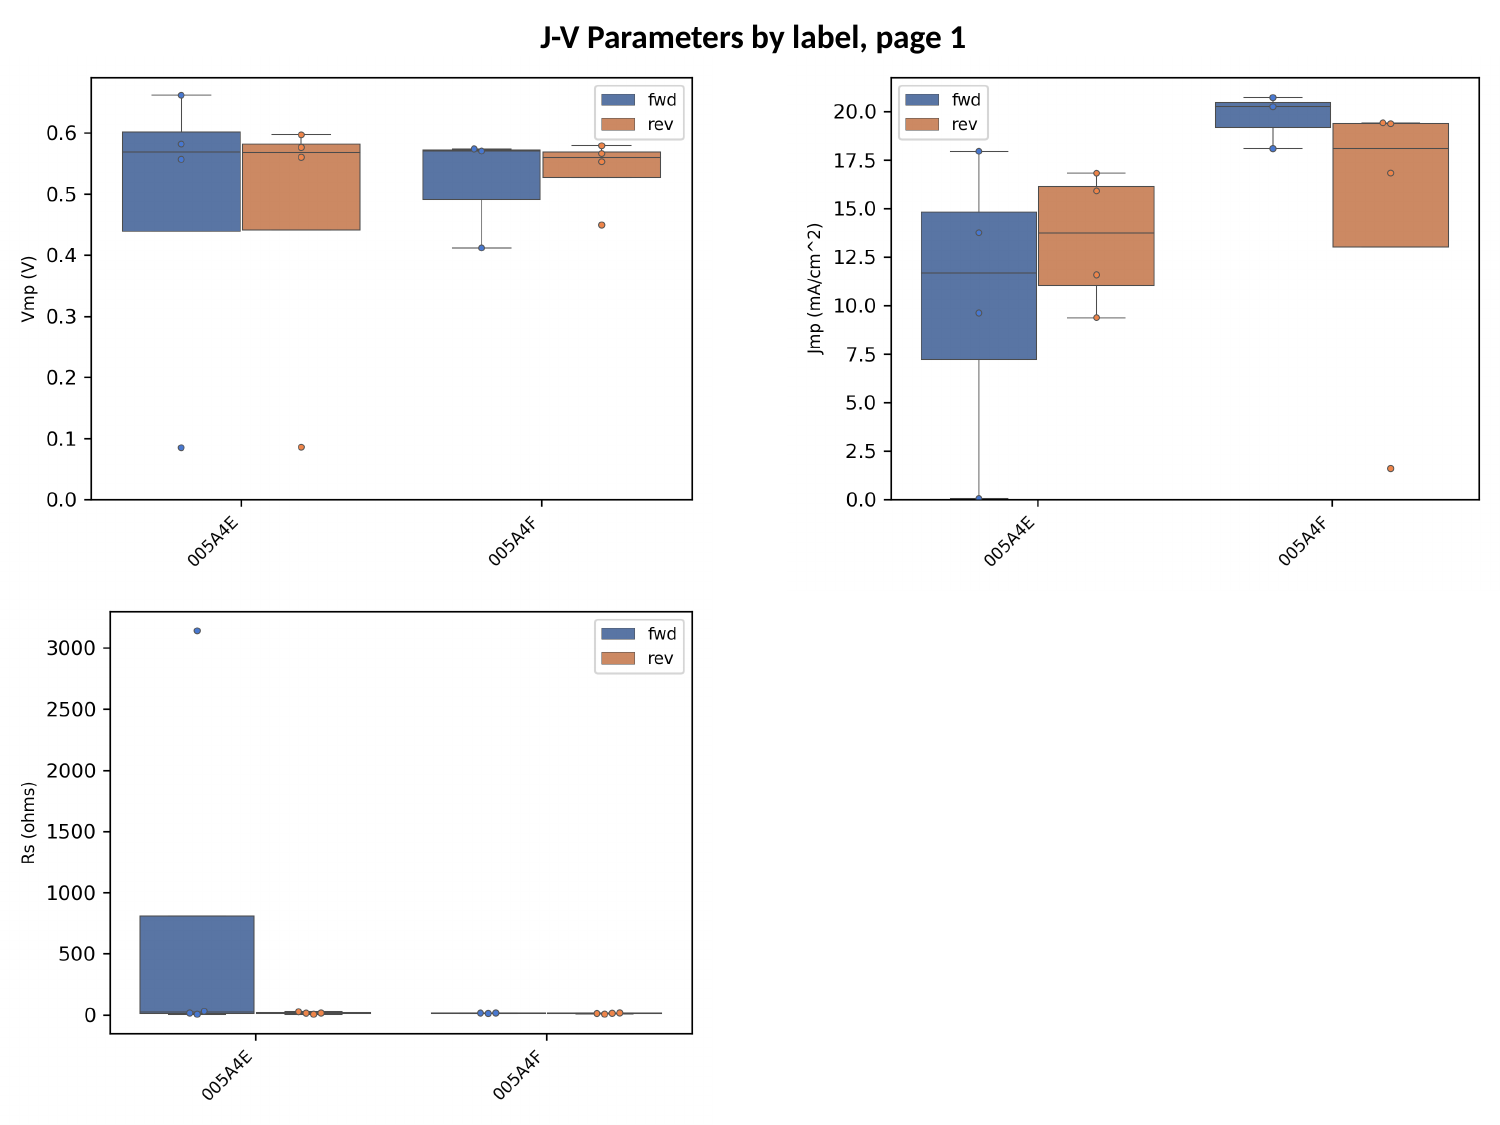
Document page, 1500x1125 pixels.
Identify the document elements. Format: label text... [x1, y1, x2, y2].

picture [0, 56, 713, 1125]
picture [787, 56, 1500, 591]
title J-V Parameters by label, page 1 [0, 0, 1500, 75]
